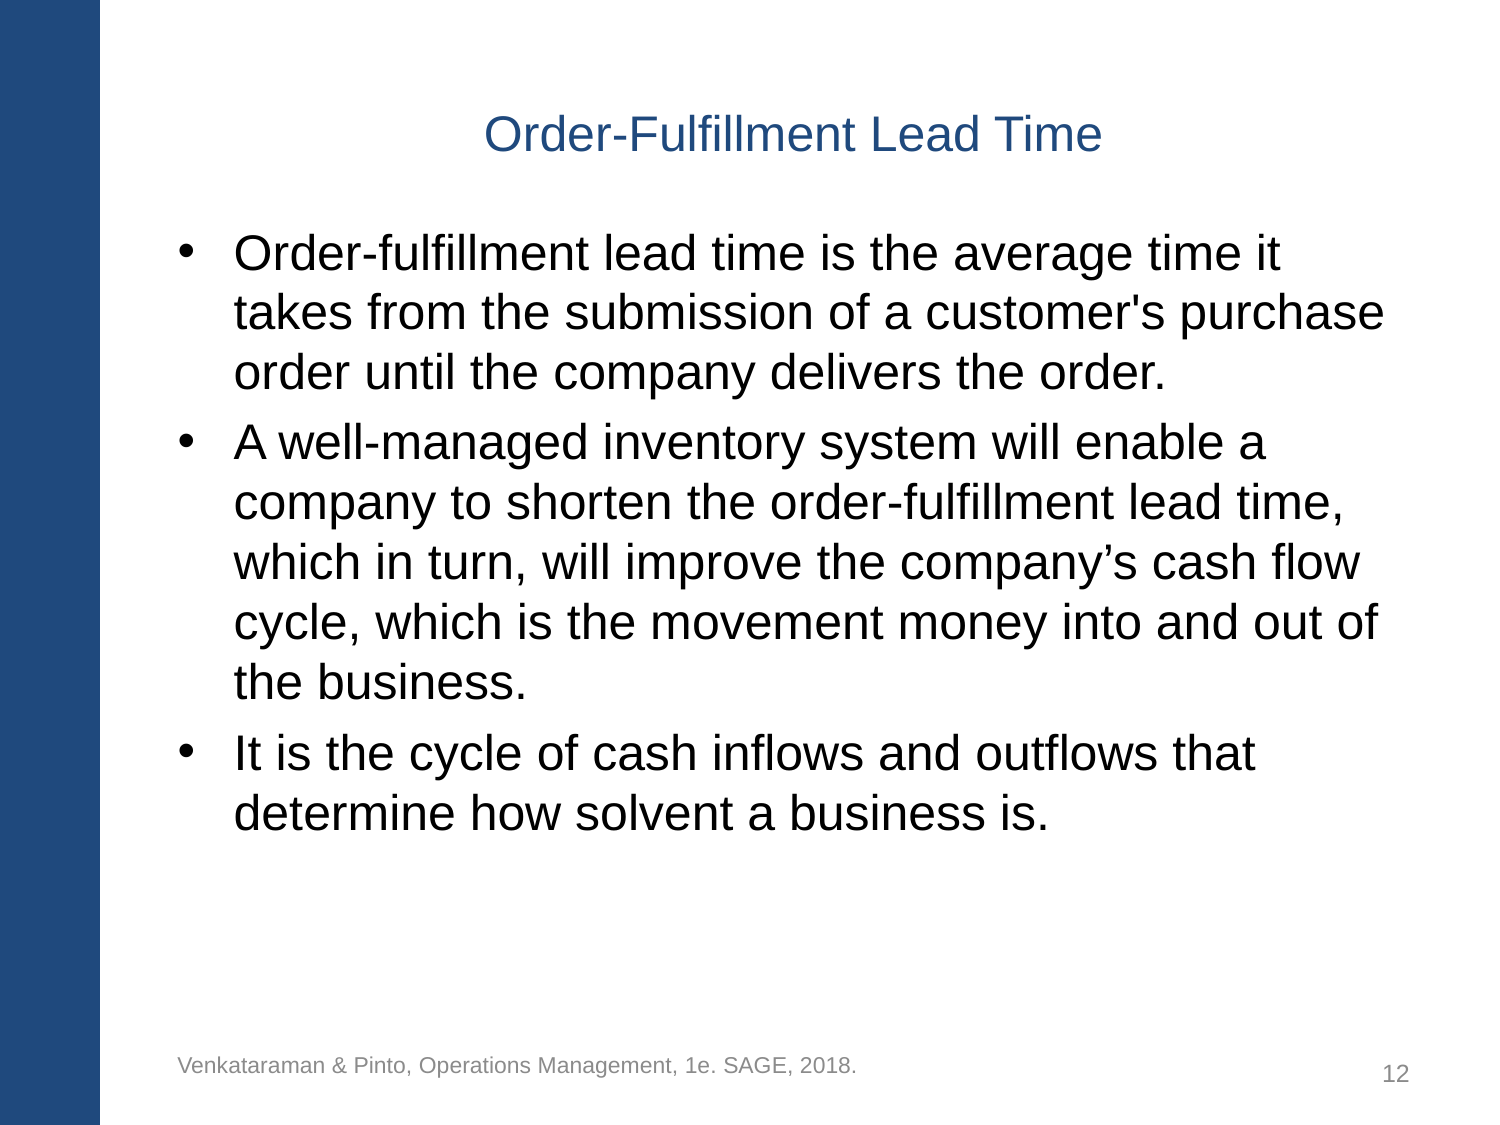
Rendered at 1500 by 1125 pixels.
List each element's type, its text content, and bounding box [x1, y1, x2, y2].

title Order-Fulfillment Lead Time [162, 37, 1425, 212]
slide_number 12 [1350, 1042, 1425, 1103]
list Order-fulfillment lead time is the average time it takes from the submission of a customer's purchase order until the company delivers the order. A well-managed inventory system will enable a company to shorten the order-fulfillment lead time, which in turn, will improve the company’s cash flow cycle, which is the movement money into and out of the business. It is the cycle of cash inflows and outflows that determine how solvent a business is. [162, 212, 1425, 1025]
footer Venkataraman & Pinto, Operations Management, 1e. SAGE, 2018. [162, 1042, 1313, 1103]
